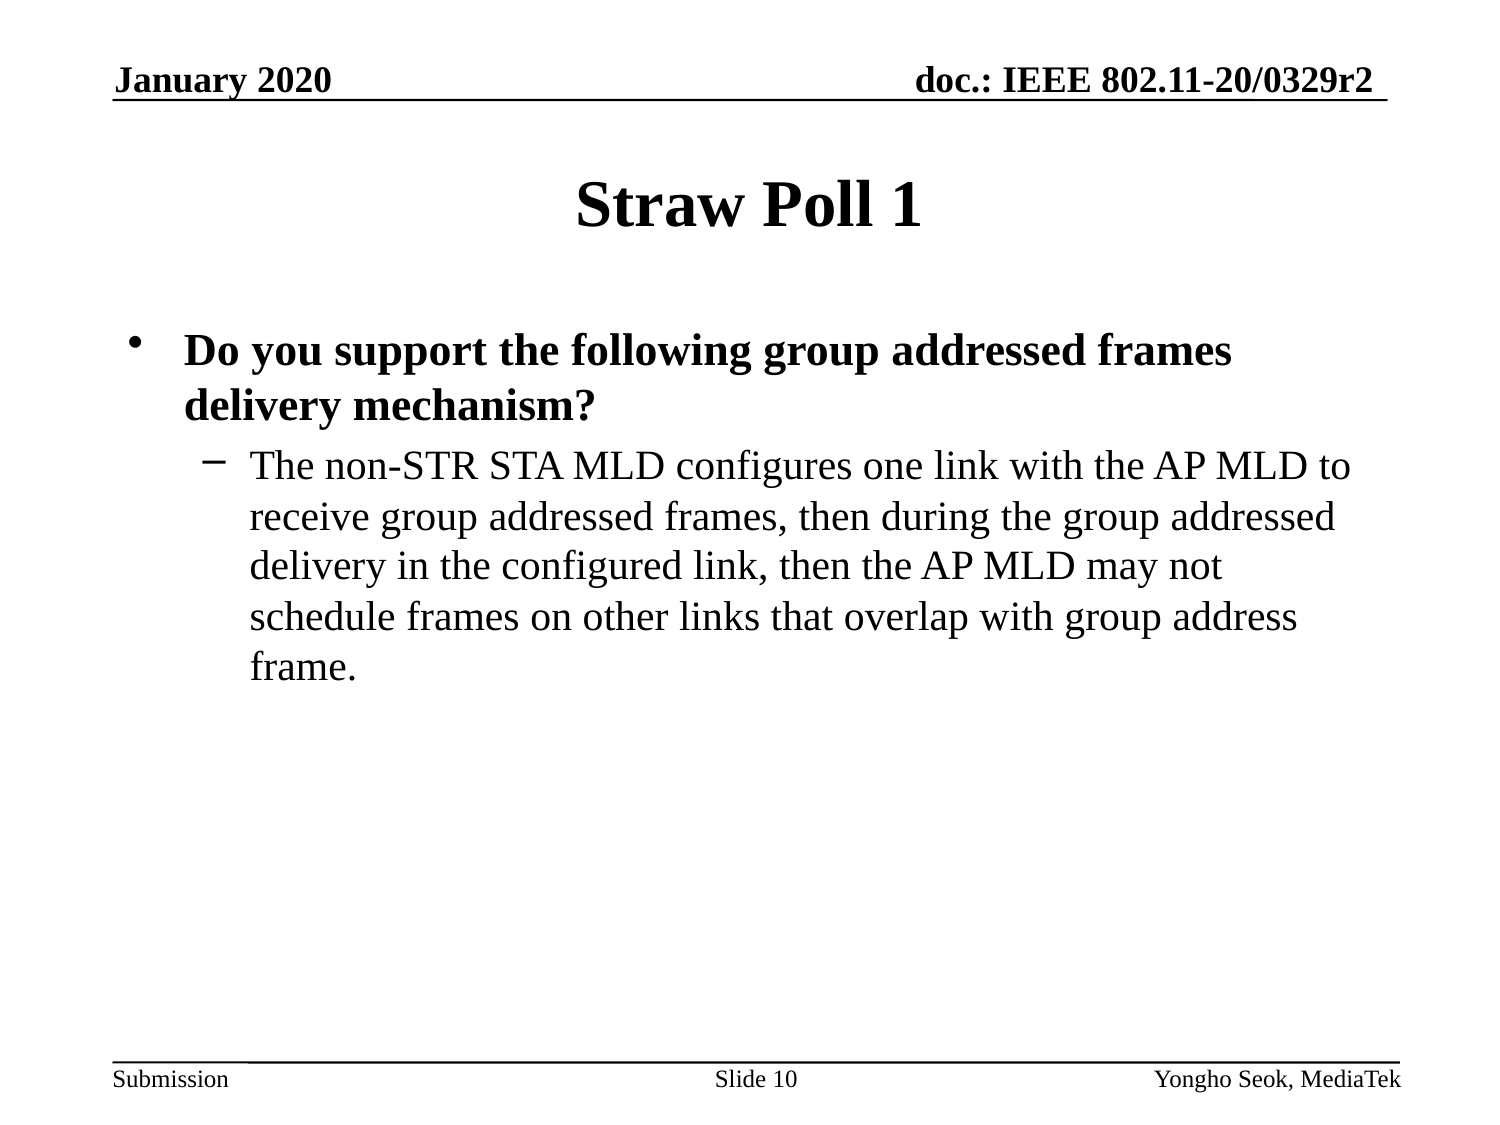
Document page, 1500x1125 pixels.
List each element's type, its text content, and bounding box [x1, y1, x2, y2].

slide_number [114, 54, 335, 101]
slide_number Slide 10 [712, 1061, 800, 1093]
title Straw Poll 1 [0, 112, 1500, 288]
footer Yongho Seok, MediaTek [1150, 1061, 1402, 1093]
list Do you support the following group addressed frames delivery mechanism? The non-STR STA MLD configures one link with the AP MLD to receive group addressed frames, then during the group addressed delivery in the configured link, then the AP MLD may not schedule frames on other links that overlap with group address frame. [112, 312, 1388, 988]
